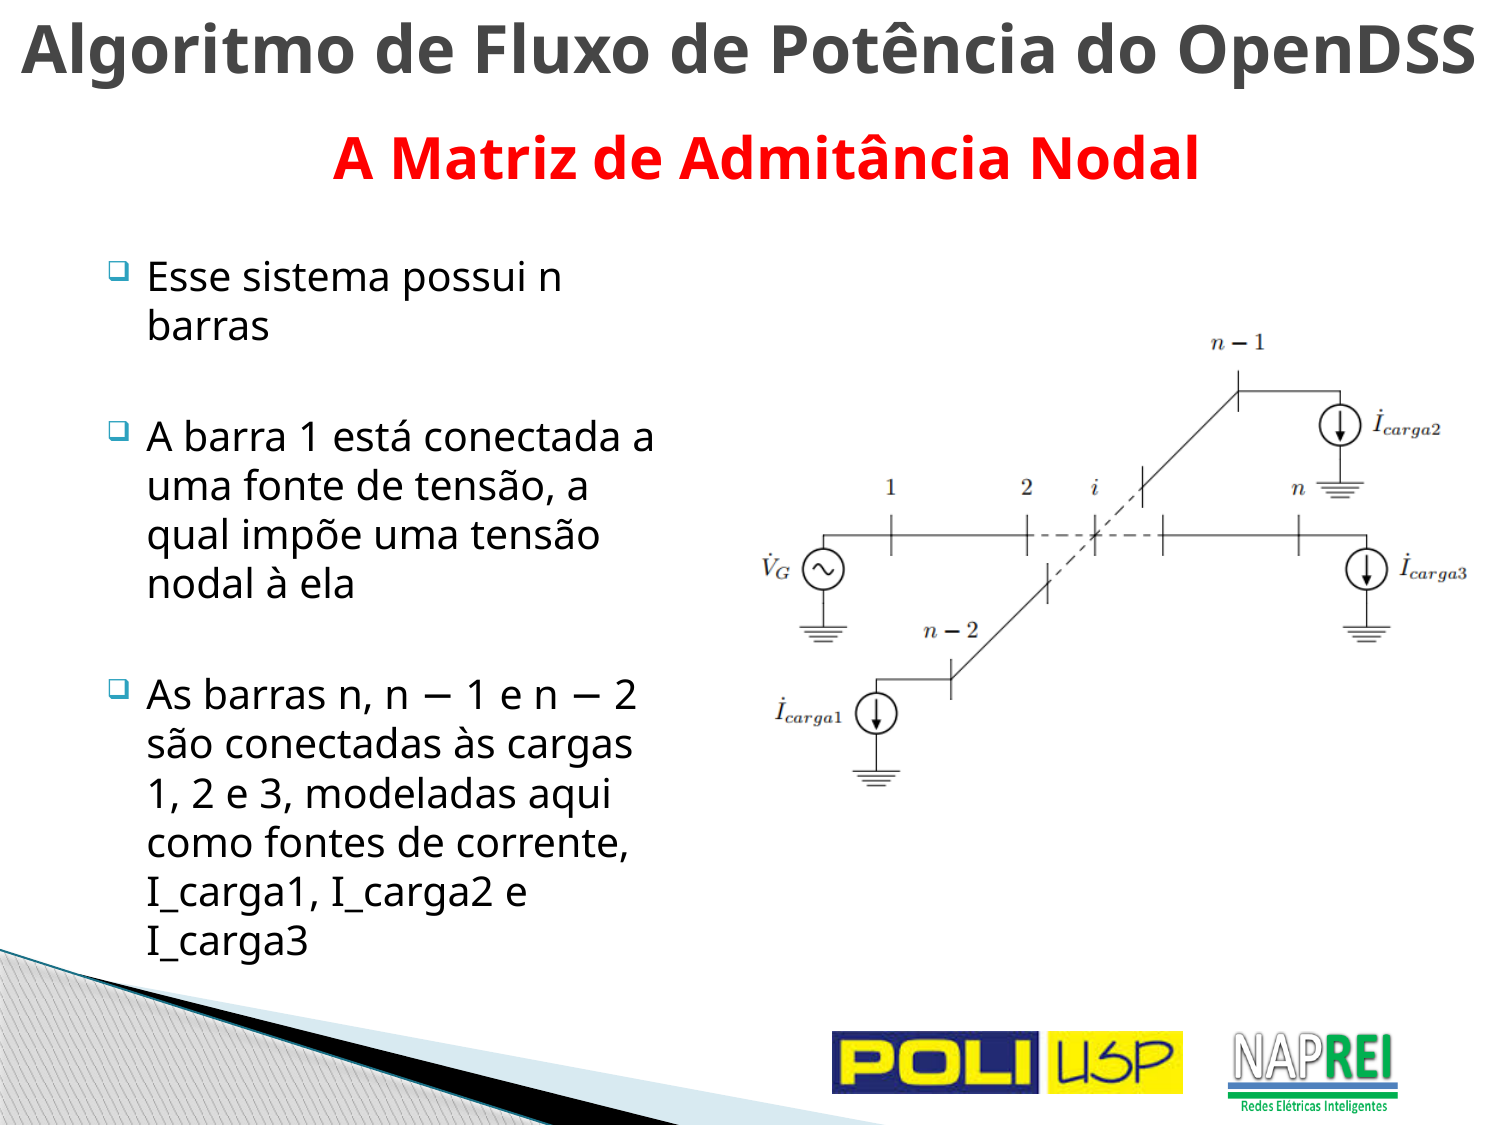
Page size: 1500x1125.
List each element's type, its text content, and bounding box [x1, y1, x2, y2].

text_box A Matriz de Admitância Nodal [17, 114, 1500, 199]
text_box Algoritmo de Fluxo de Potência do OpenDSS [0, 0, 1500, 114]
list Esse sistema possui n barras A barra 1 está conectada a uma fonte de tensão, a qual impõe uma tensão nodal à ela As barras n, n − 1 e n − 2 são conectadas às cargas 1, 2 e 3, modeladas aqui como fontes de corrente, I_carga1, I_carga2 e I_carga3 [75, 243, 691, 986]
picture [832, 1031, 1183, 1094]
picture [737, 328, 1486, 797]
picture [1222, 1031, 1399, 1114]
